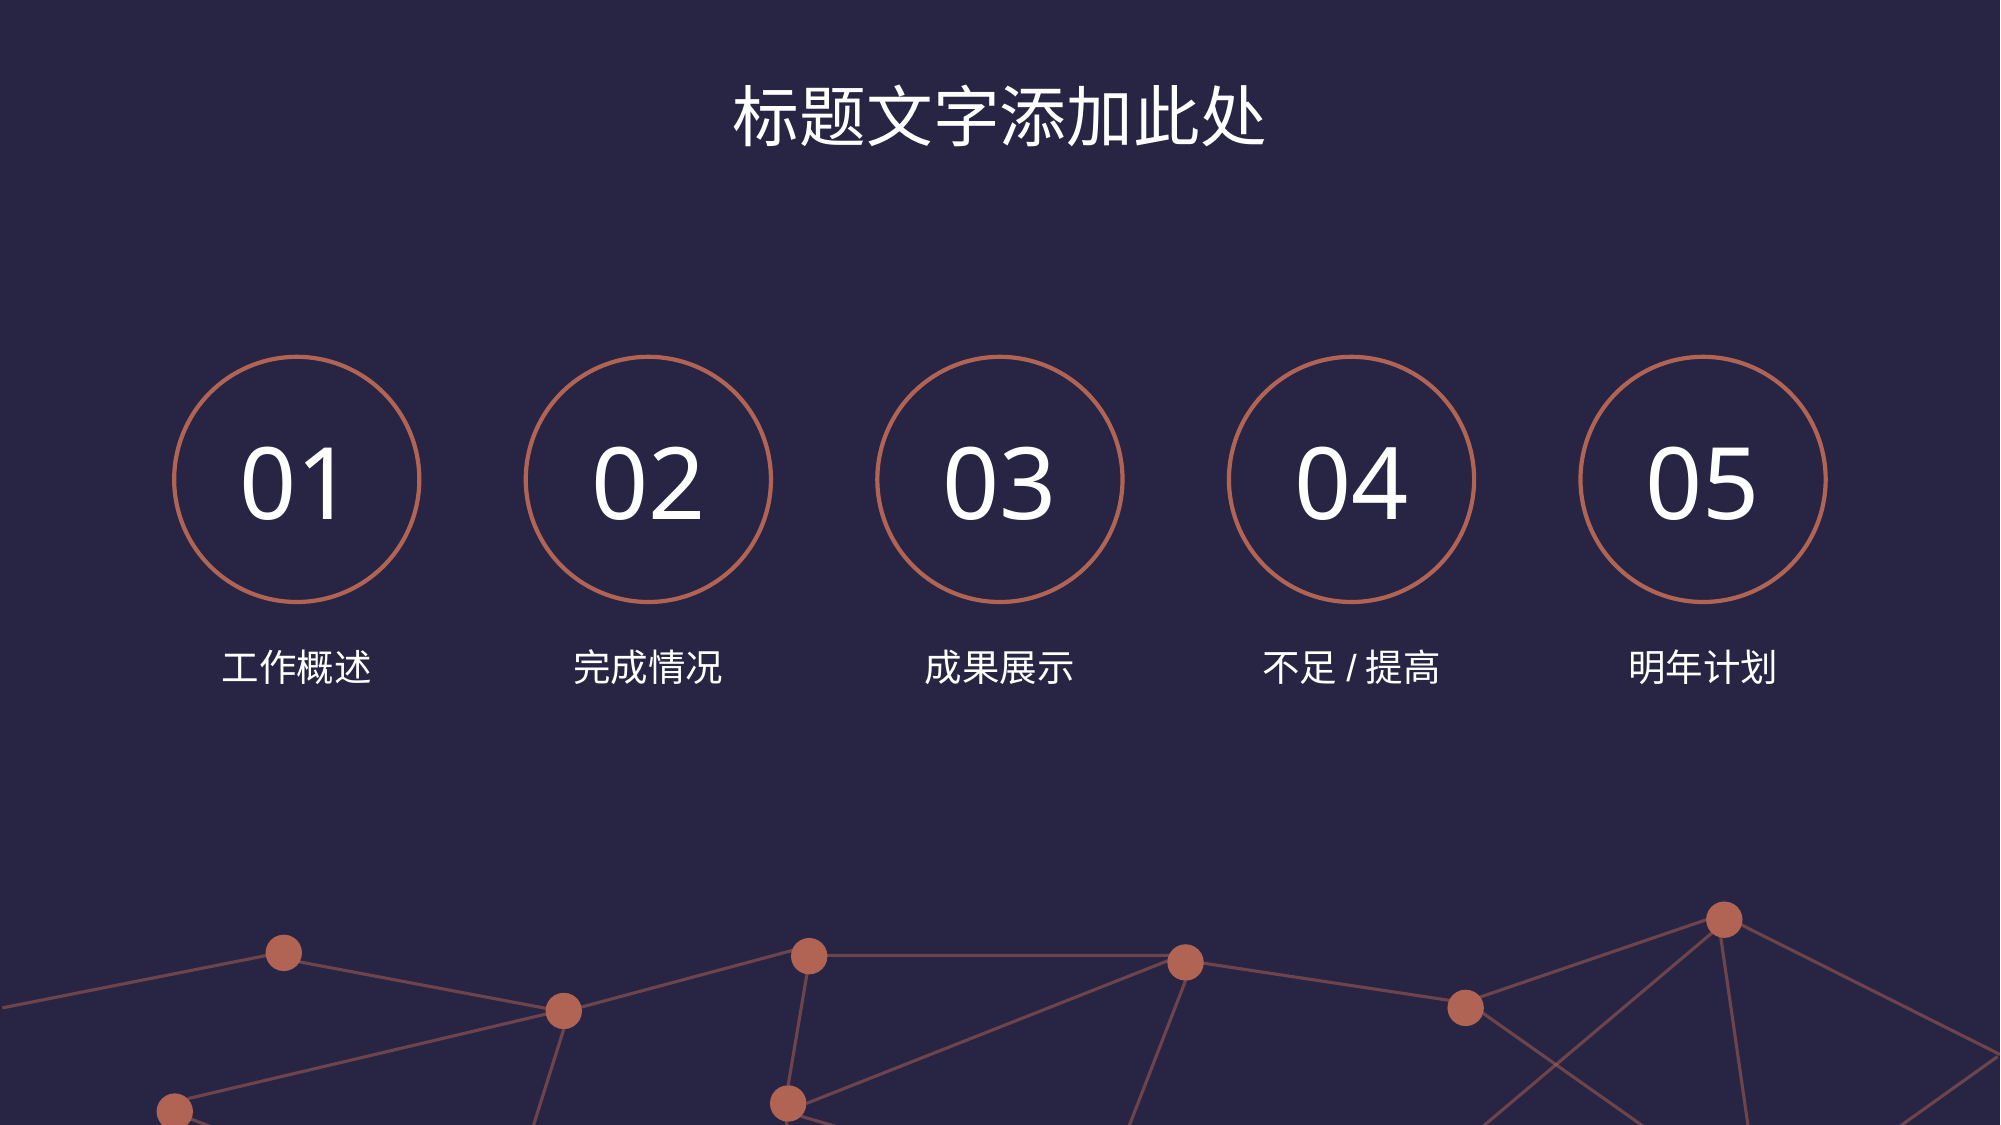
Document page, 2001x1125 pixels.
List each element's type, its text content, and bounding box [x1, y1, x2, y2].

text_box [525, 356, 771, 698]
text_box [2, 901, 2000, 1125]
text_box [174, 356, 420, 698]
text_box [877, 356, 1123, 698]
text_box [1580, 356, 1826, 698]
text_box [1228, 356, 1475, 698]
text_box 标题文字添加此处 [718, 67, 1282, 163]
